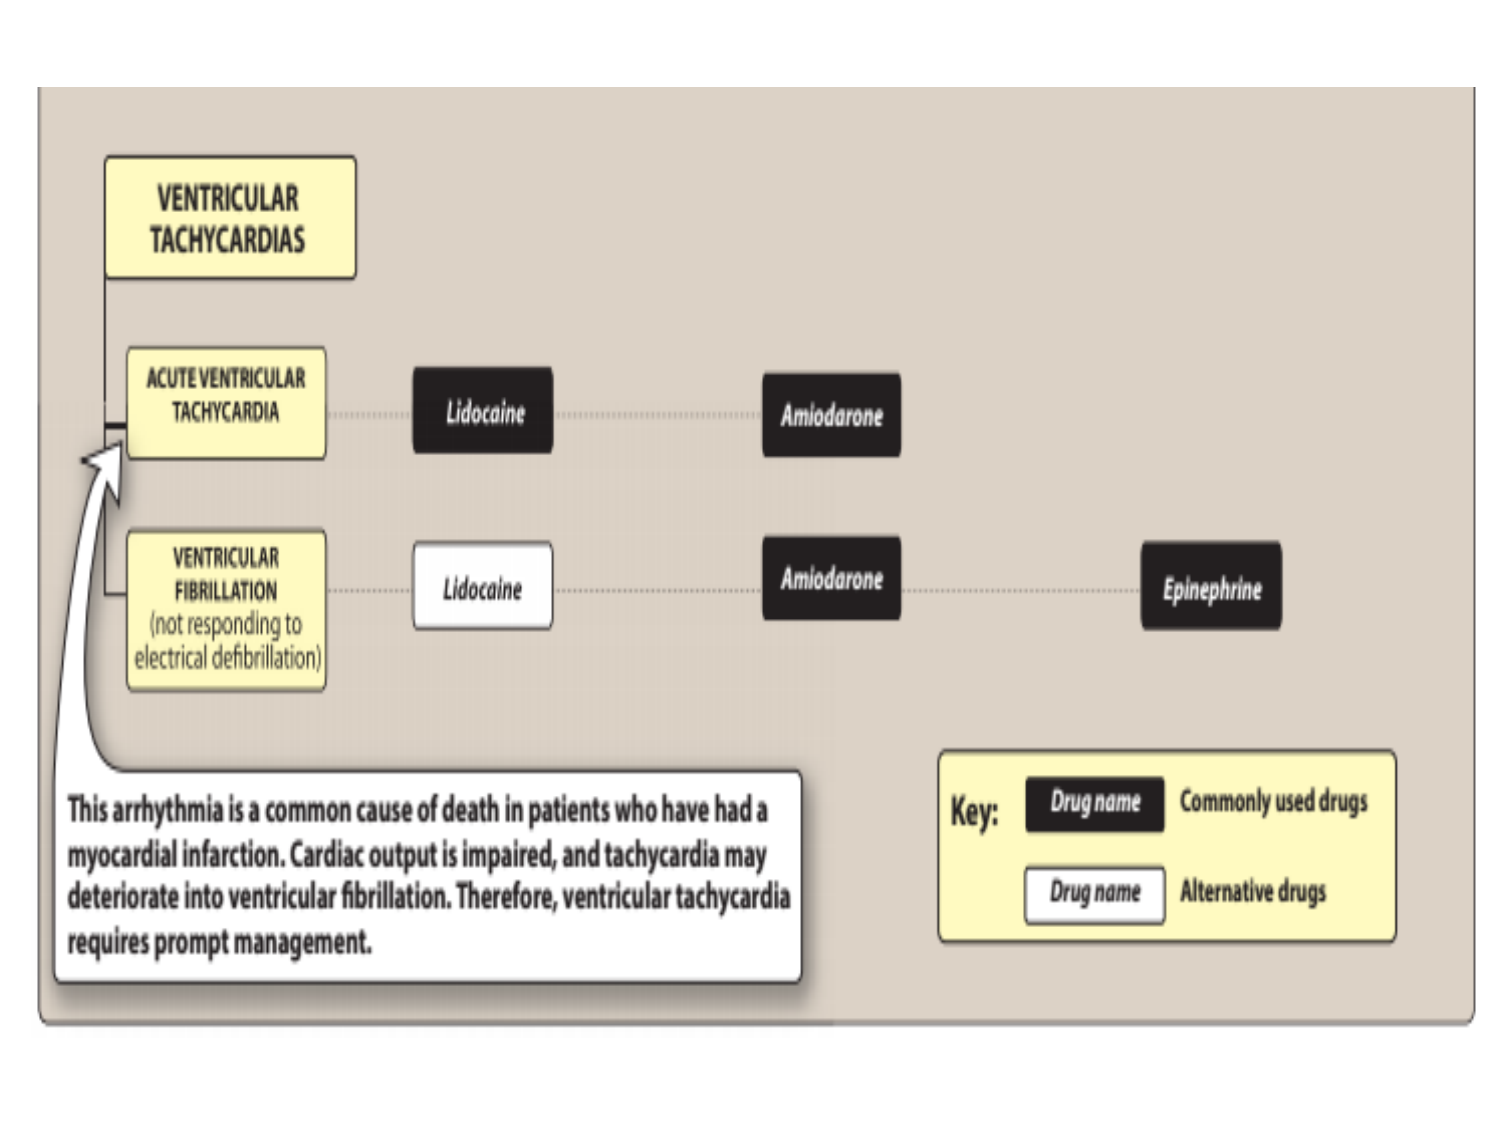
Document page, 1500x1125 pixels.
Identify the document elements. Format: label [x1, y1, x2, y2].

picture [22, 87, 1478, 1038]
